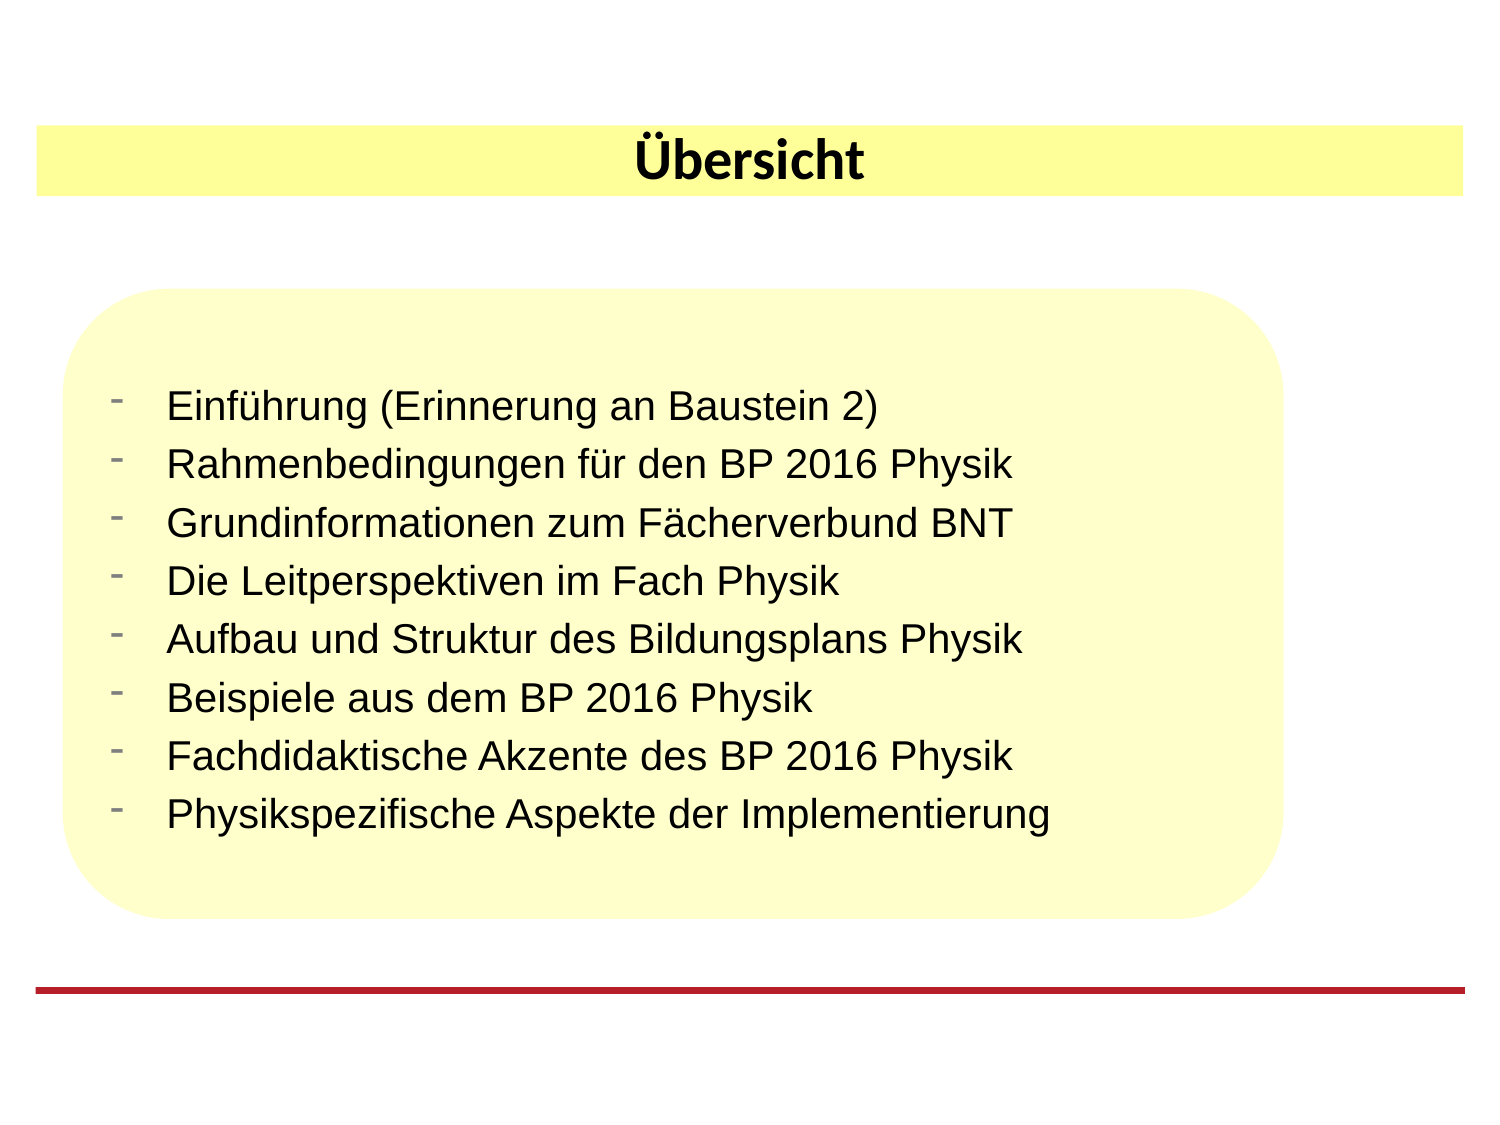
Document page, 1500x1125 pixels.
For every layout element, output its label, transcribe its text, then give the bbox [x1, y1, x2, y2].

text_box Übersicht [36, 113, 1464, 199]
text_box Einführung (Erinnerung an Baustein 2) Rahmenbedingungen für den BP 2016 Physik Grundinformationen zum Fächerverbund BNT Die Leitperspektiven im Fach Physik Aufbau und Struktur des Bildungsplans Physik Beispiele aus dem BP 2016 Physik Fachdidaktische Akzente des BP 2016 Physik Physikspezifische Aspekte der Implementierung [62, 288, 1284, 919]
